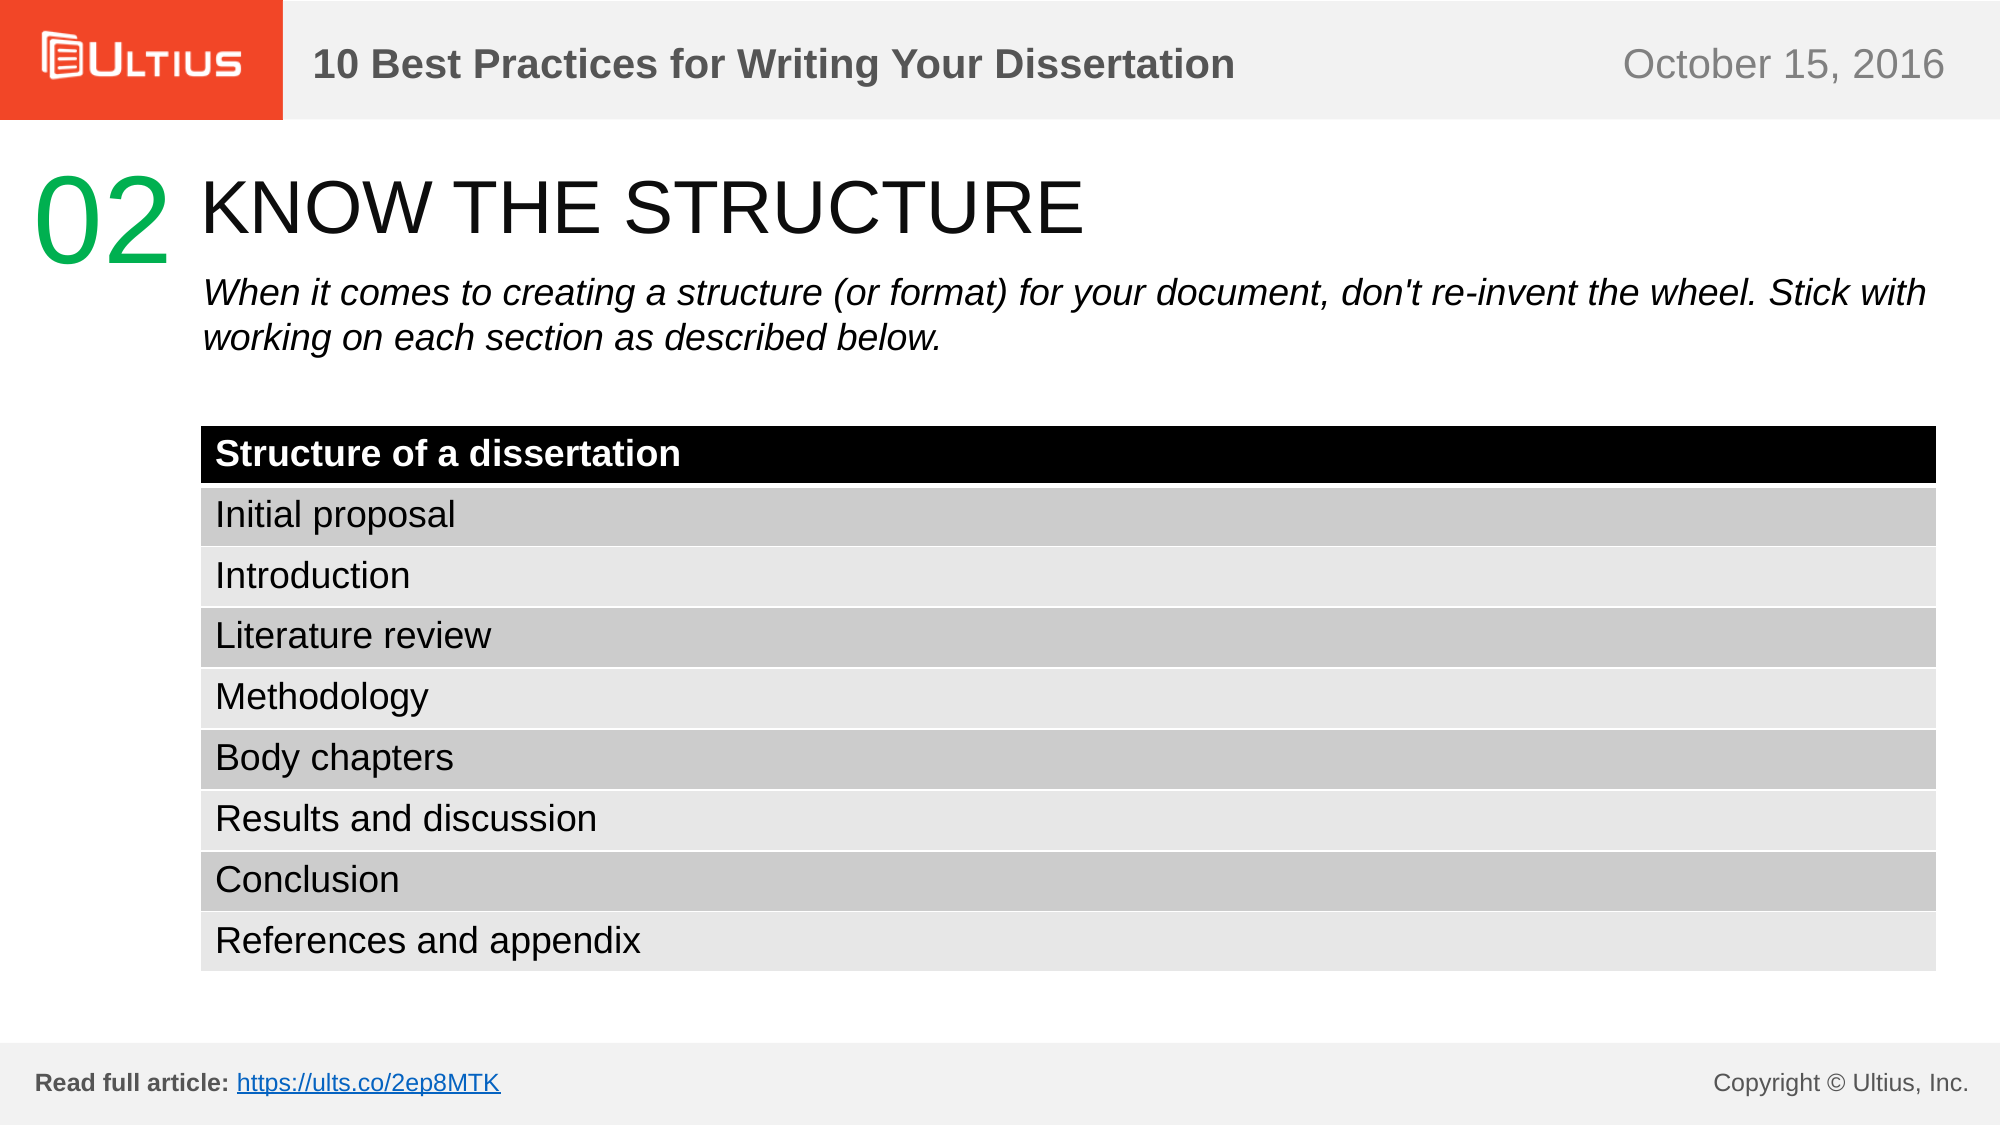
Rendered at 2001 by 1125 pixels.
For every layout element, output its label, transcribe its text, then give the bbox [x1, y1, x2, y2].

table_cell Results and discussion [201, 791, 1936, 850]
table_cell Methodology [201, 669, 1936, 728]
table_cell Introduction [201, 547, 1936, 606]
table_cell Literature review [201, 608, 1936, 667]
table_cell Conclusion [201, 852, 1936, 911]
text_box 02 [19, 131, 243, 297]
text_box KNOW THE STRUCTURE [243, 150, 1380, 256]
table_cell Initial proposal [201, 488, 1936, 546]
table_cell References and appendix [201, 912, 1936, 971]
text_box When it comes to creating a structure (or format) for your document, don't re-invent the wheel. Stick with working on each section as described below. [188, 260, 1950, 366]
picture [0, 0, 283, 120]
table_header Structure of a dissertation [201, 426, 1936, 483]
table_cell Body chapters [201, 730, 1936, 789]
